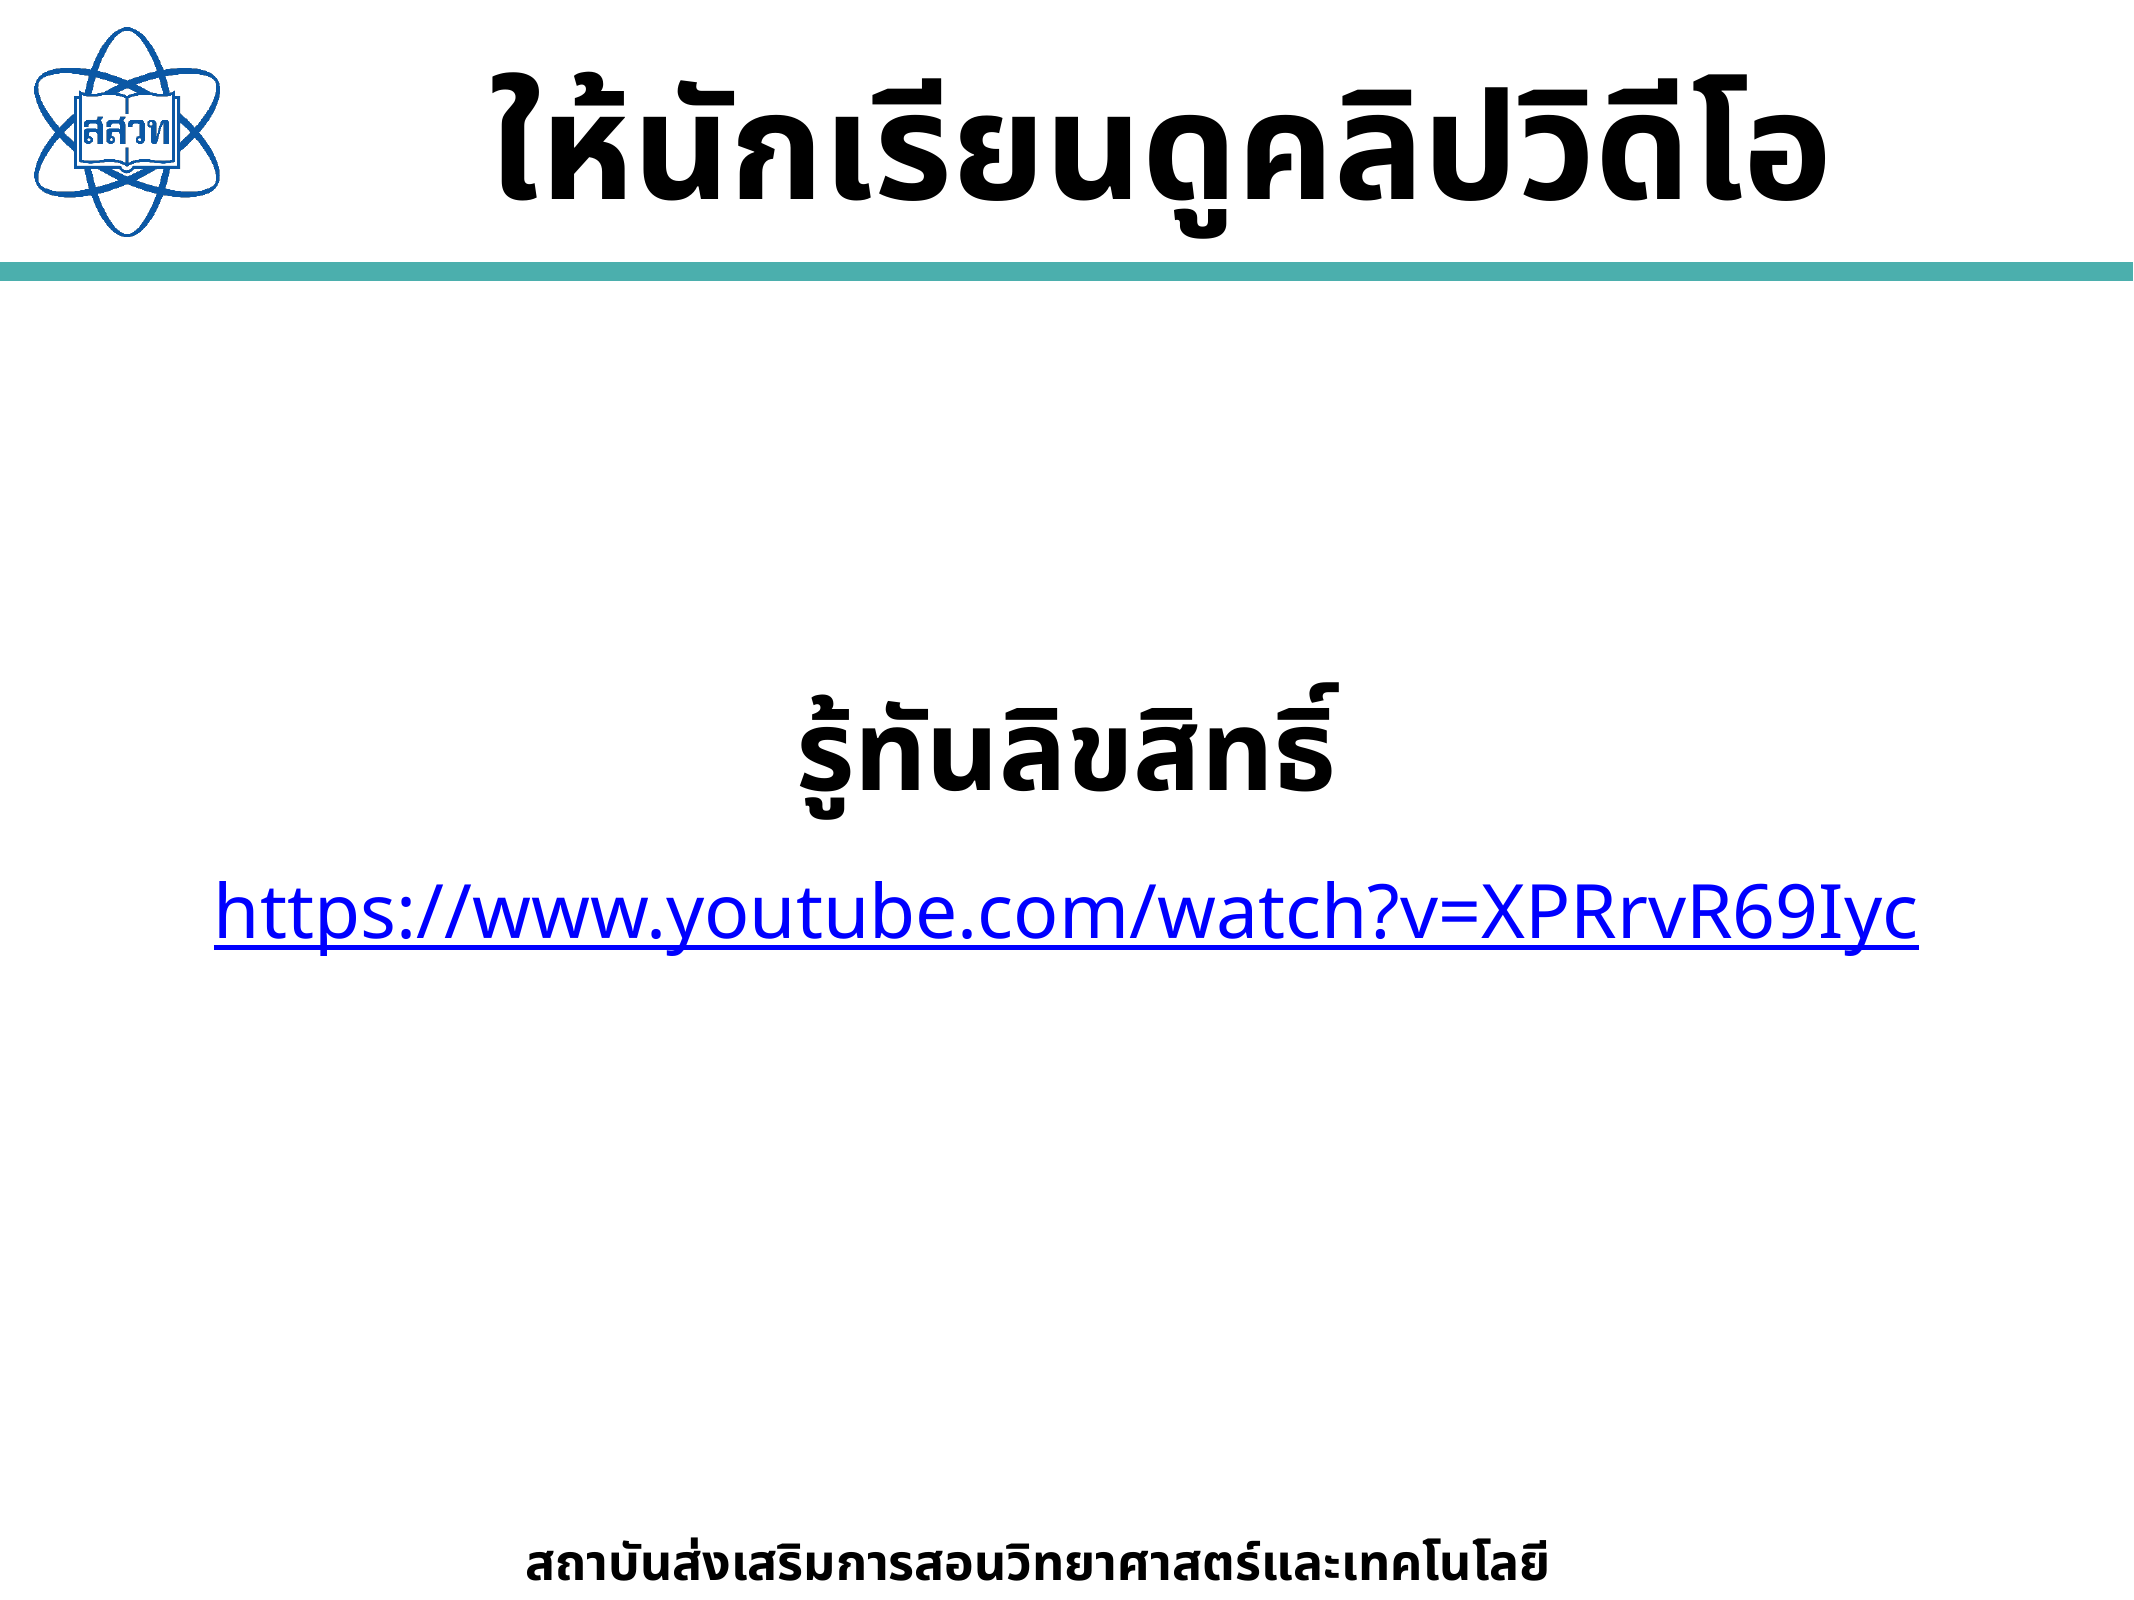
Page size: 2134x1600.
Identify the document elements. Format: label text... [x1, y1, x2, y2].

text_box สถาบันส่งเสริมการสอนวิทยาศาสตร์และเทคโนโลยี [74, 1522, 2002, 1589]
picture [33, 27, 220, 237]
text_box ให้นักเรียนดูคลิปวิดีโอ [259, 41, 2063, 238]
text_box รู้ทันลิขสิทธิ์ https://www.youtube.com/watch?v=XPRrvR69Iyc [152, 601, 1981, 975]
